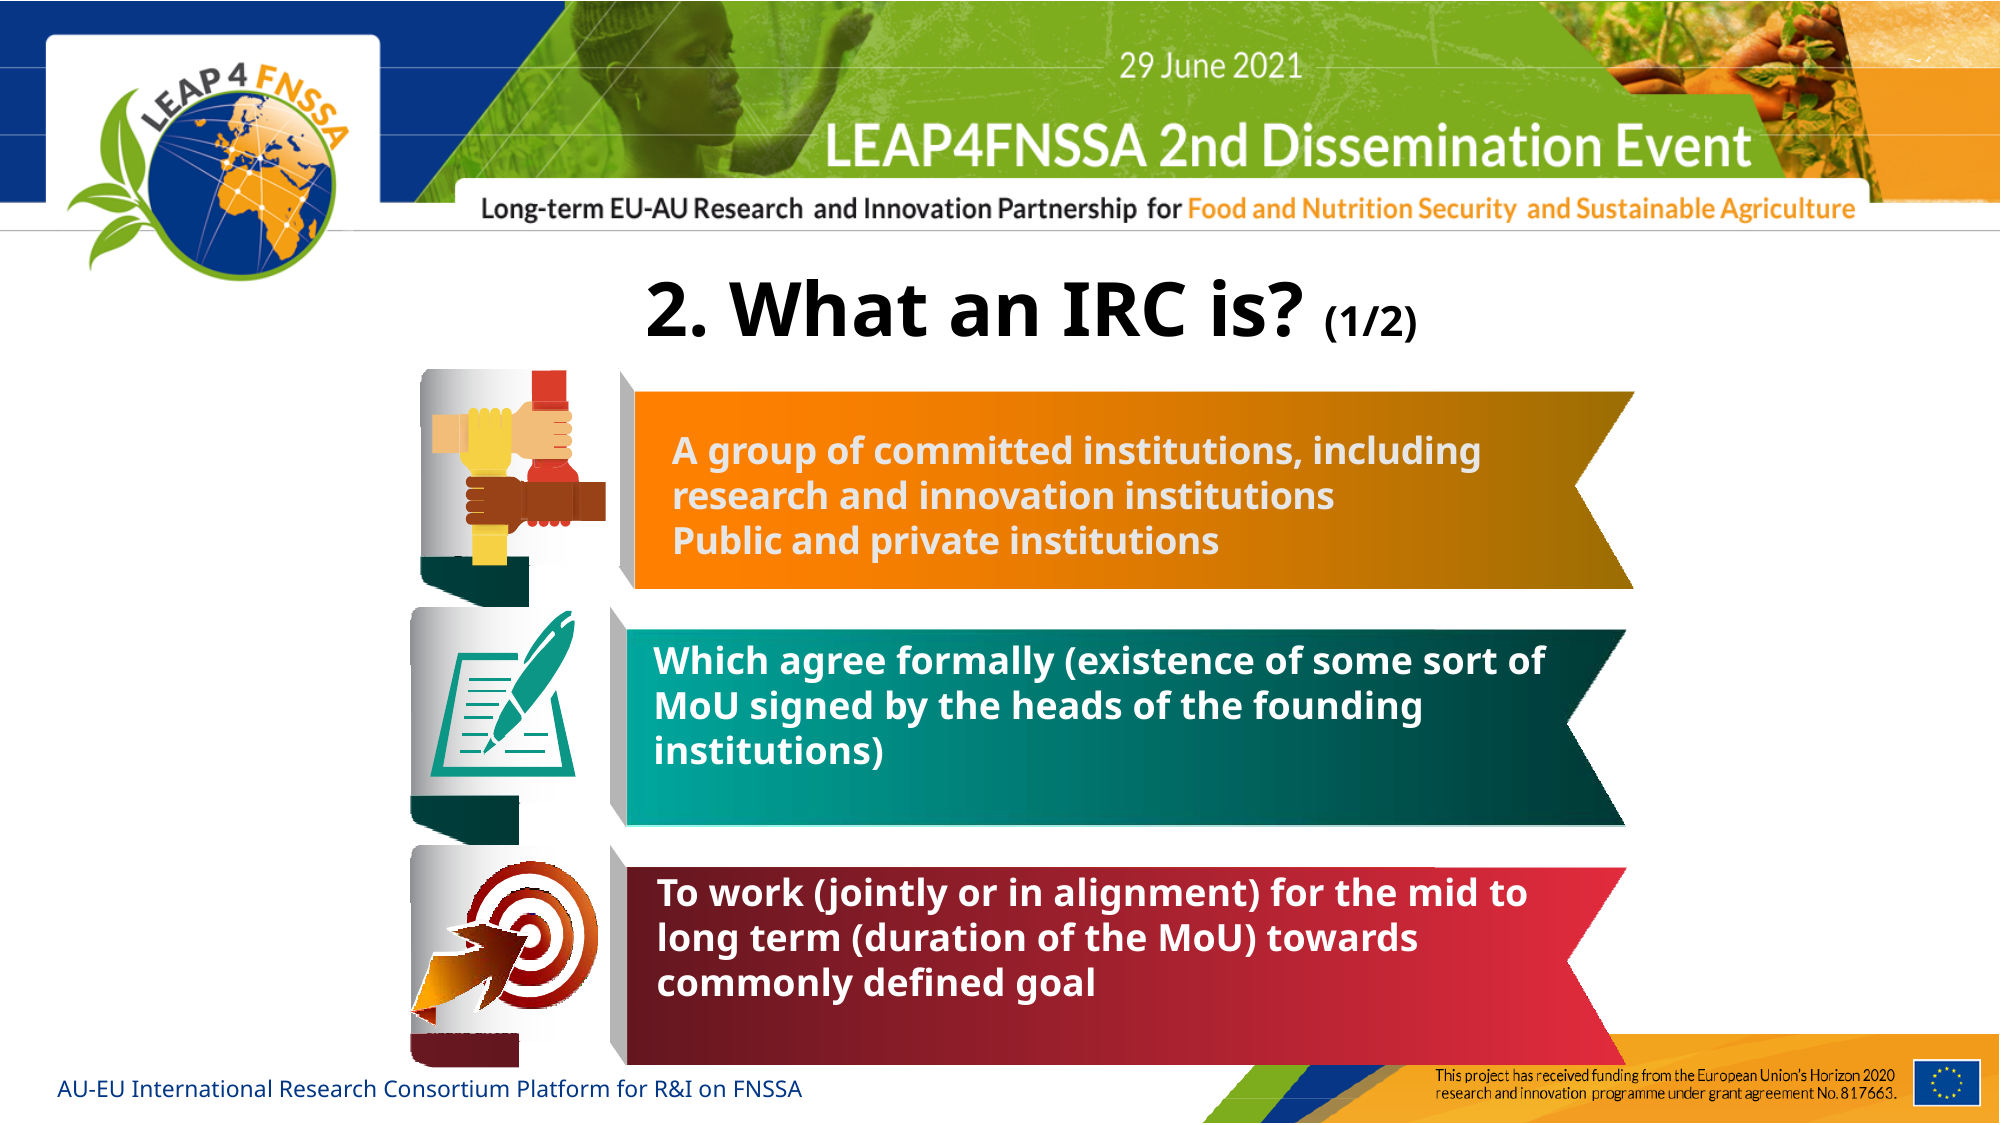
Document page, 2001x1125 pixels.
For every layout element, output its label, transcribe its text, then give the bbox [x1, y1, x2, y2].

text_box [410, 368, 1635, 1105]
picture [498, 1034, 1999, 1123]
title 2. What an IRC is? (1/2) [393, 199, 1690, 344]
picture [0, 1, 2000, 334]
text_box AU-EU International Research Consortium Platform for R&I on FNSSA [27, 1067, 990, 1110]
